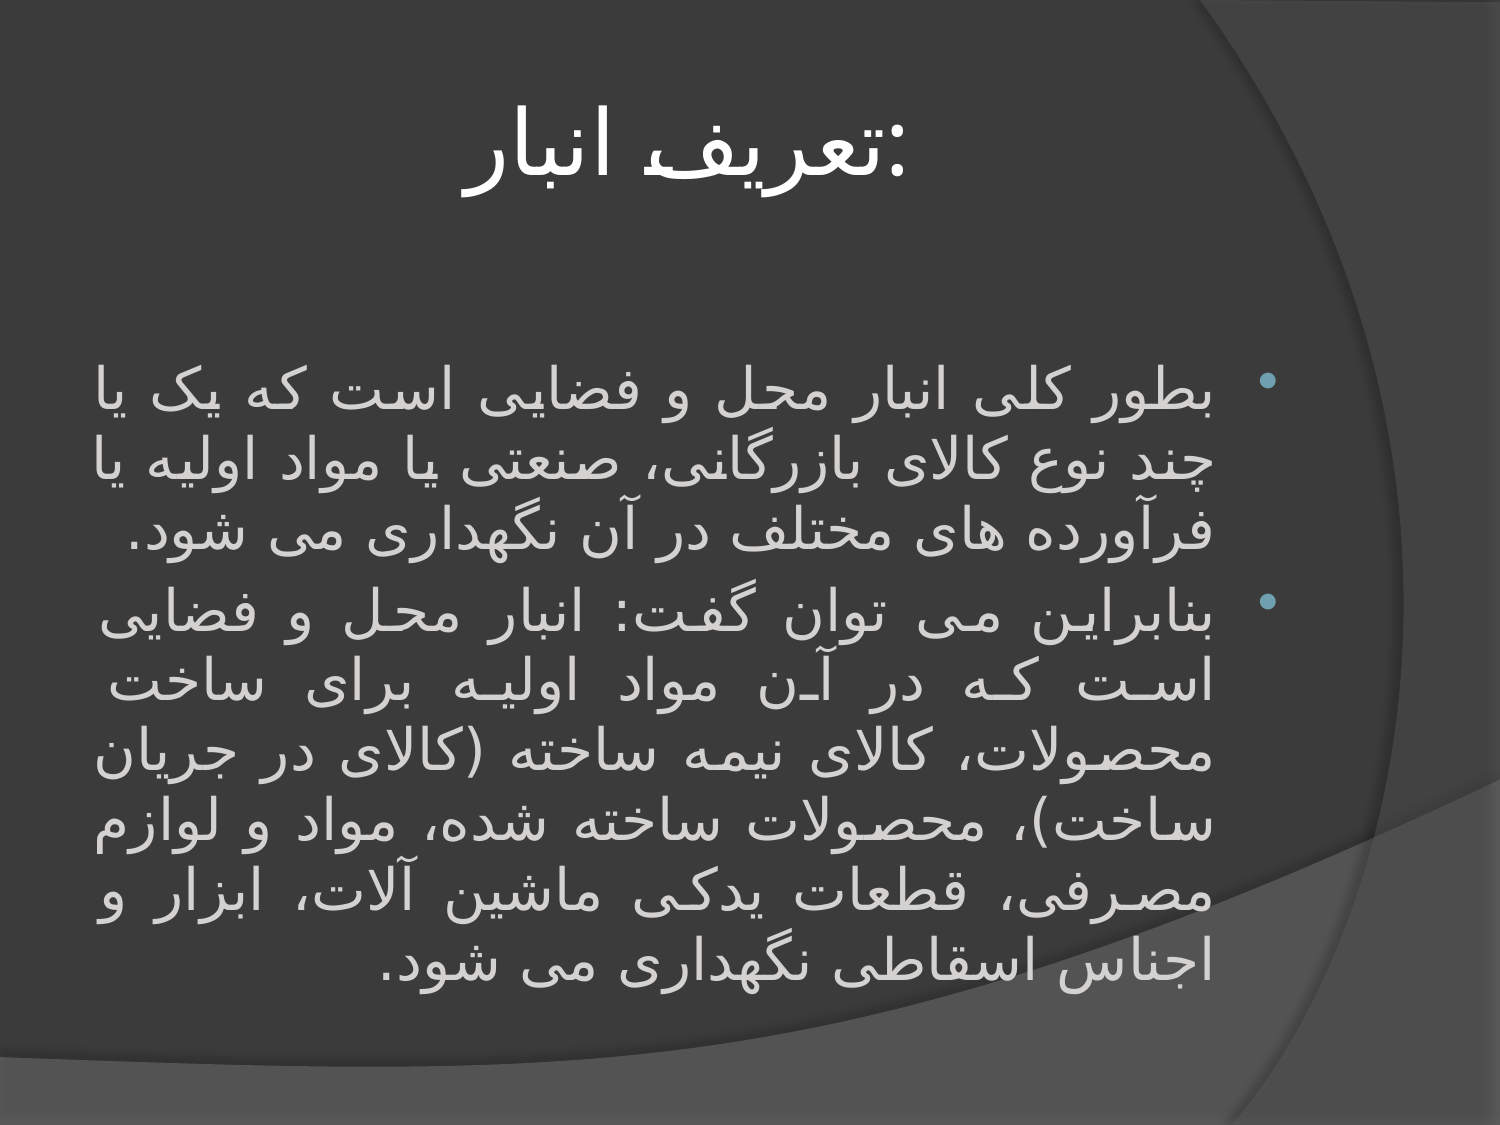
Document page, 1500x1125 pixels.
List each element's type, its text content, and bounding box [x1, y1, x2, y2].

list بطور کلی انبار محل و فضایی است که یک یا چند نوع کالای بازرگانی، صنعتی یا مواد اولیه یا فرآورده های مختلف در آن نگهداری می شود. بنابراین می توان گفت: انبار محل و فضایی است که در آن مواد اولیه برای ساخت محصولات، کالای نیمه ساخته (کالای در جریان ساخت)، محصولات ساخته شده، مواد و لوازم مصرفی، قطعات یدکی ماشین آلات، ابزار و اجناس اسقاطی نگهداری می شود. [75, 262, 1300, 1005]
title تعریف انبار: [75, 45, 1300, 233]
